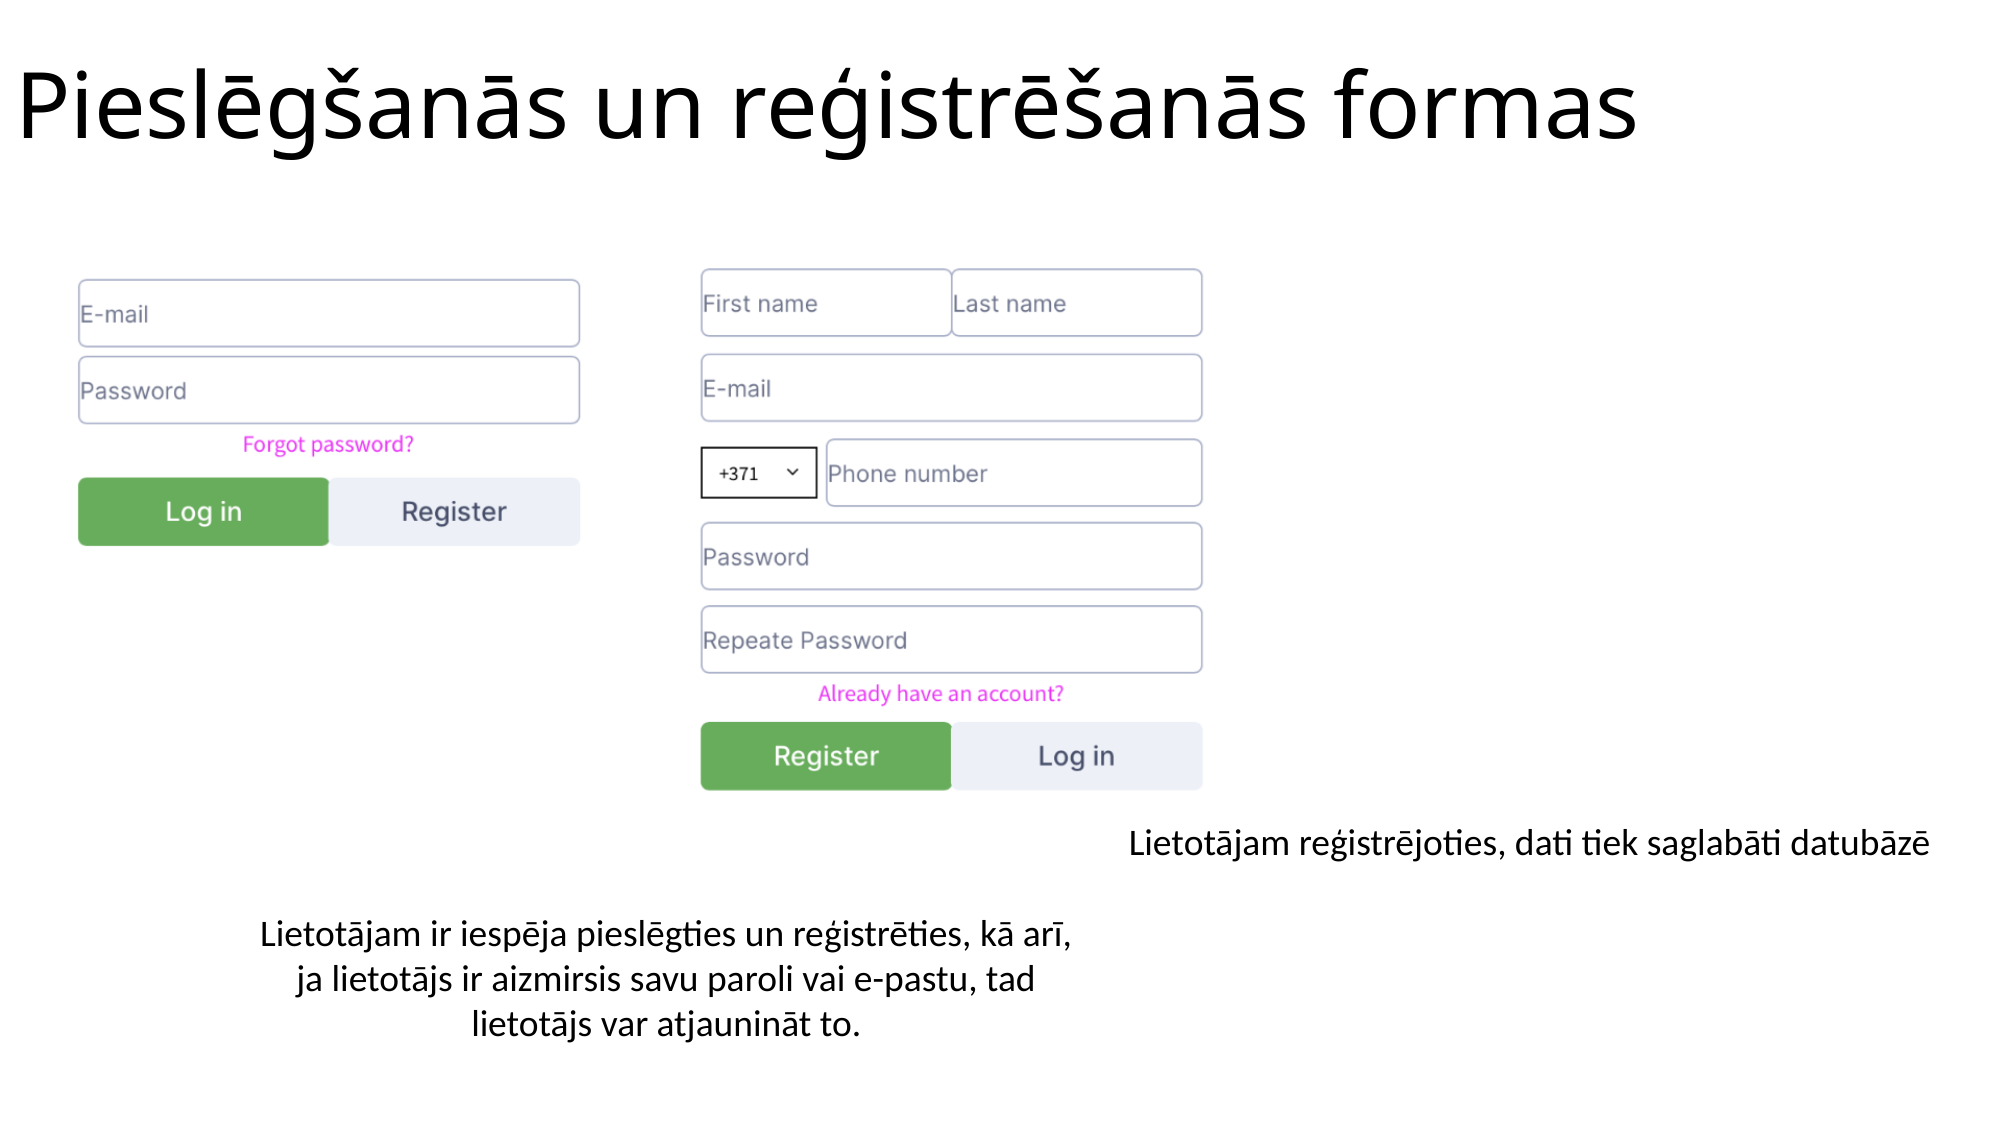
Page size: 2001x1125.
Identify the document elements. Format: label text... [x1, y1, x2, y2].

picture [0, 212, 1245, 846]
text_box Lietotājam ir iespēja pieslēgties un reģistrēties, kā arī, ja lietotājs ir aizmirsis savu paroli vai e-pastu, tad lietotājs var atjaunināt to. [166, 901, 1167, 1052]
title Pieslēgšanās un reģistrēšanās formas [0, 0, 1725, 218]
text_box Lietotājam reģistrējoties, dati tiek saglabāti datubāzē [1029, 810, 2000, 871]
